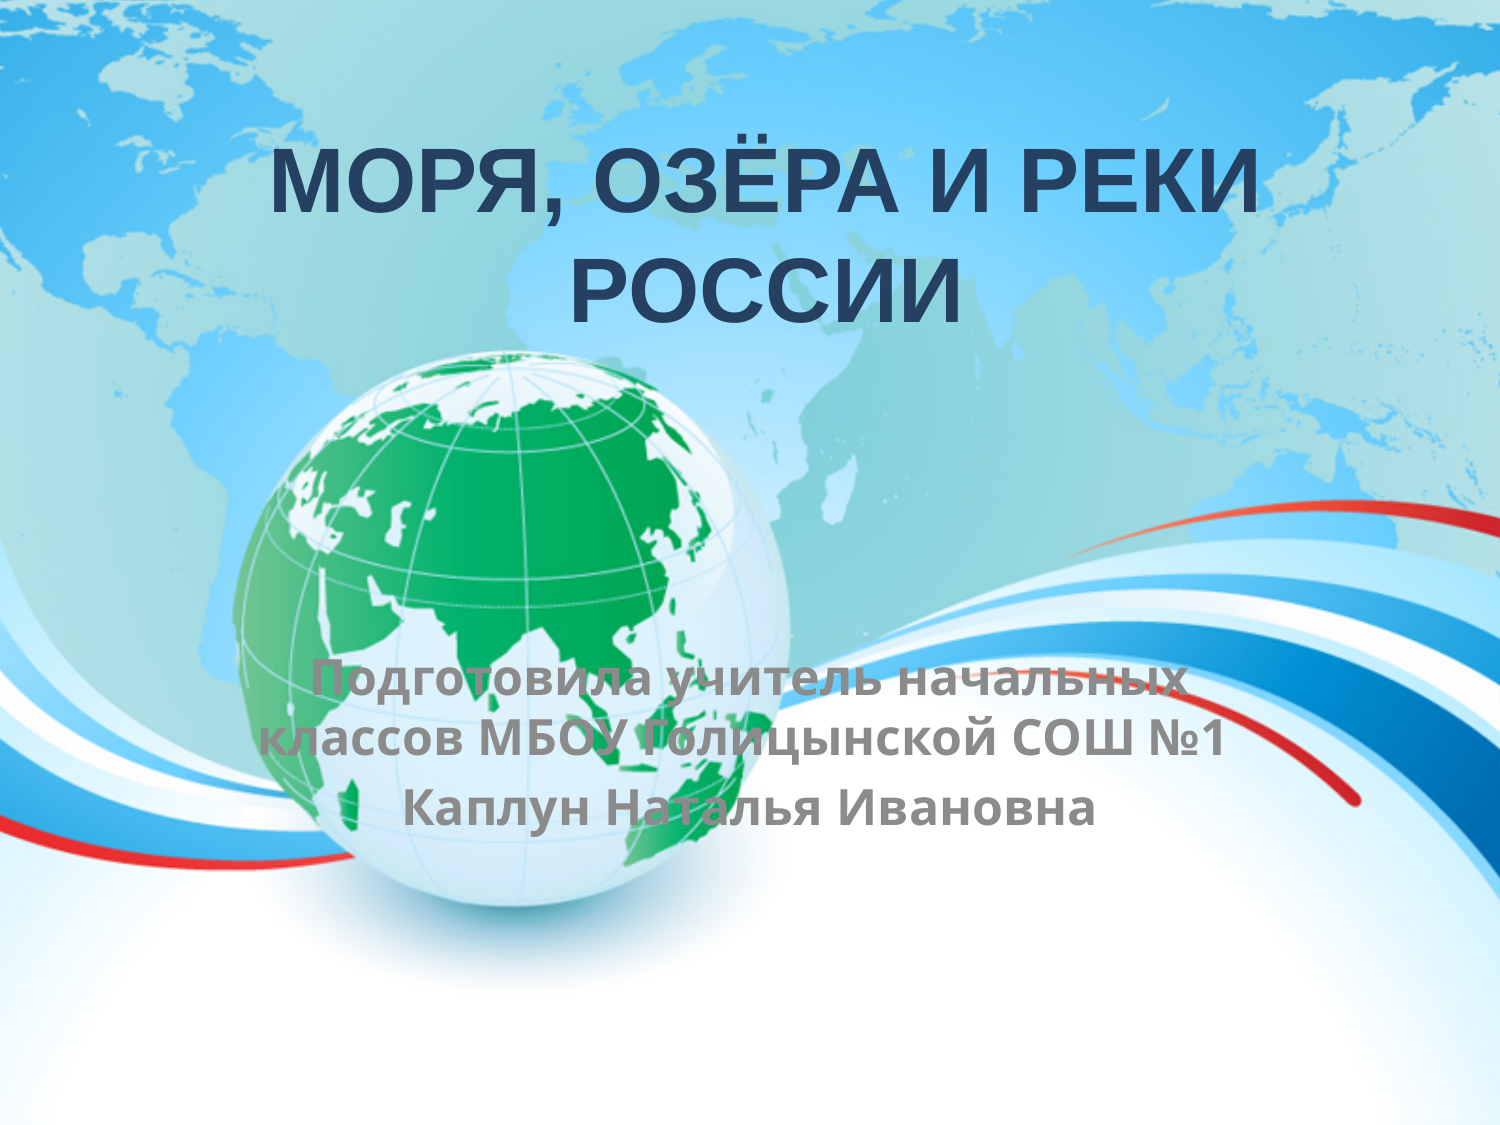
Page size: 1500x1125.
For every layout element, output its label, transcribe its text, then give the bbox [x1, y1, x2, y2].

subtitle Подготовила учитель начальных классов МБОУ Голицынской СОШ №1 Каплун Наталья Ивановна [225, 637, 1275, 925]
title МОРЯ, ОЗЁРА И РЕКИ РОССИИ [128, 110, 1404, 352]
picture [0, 0, 1500, 1125]
